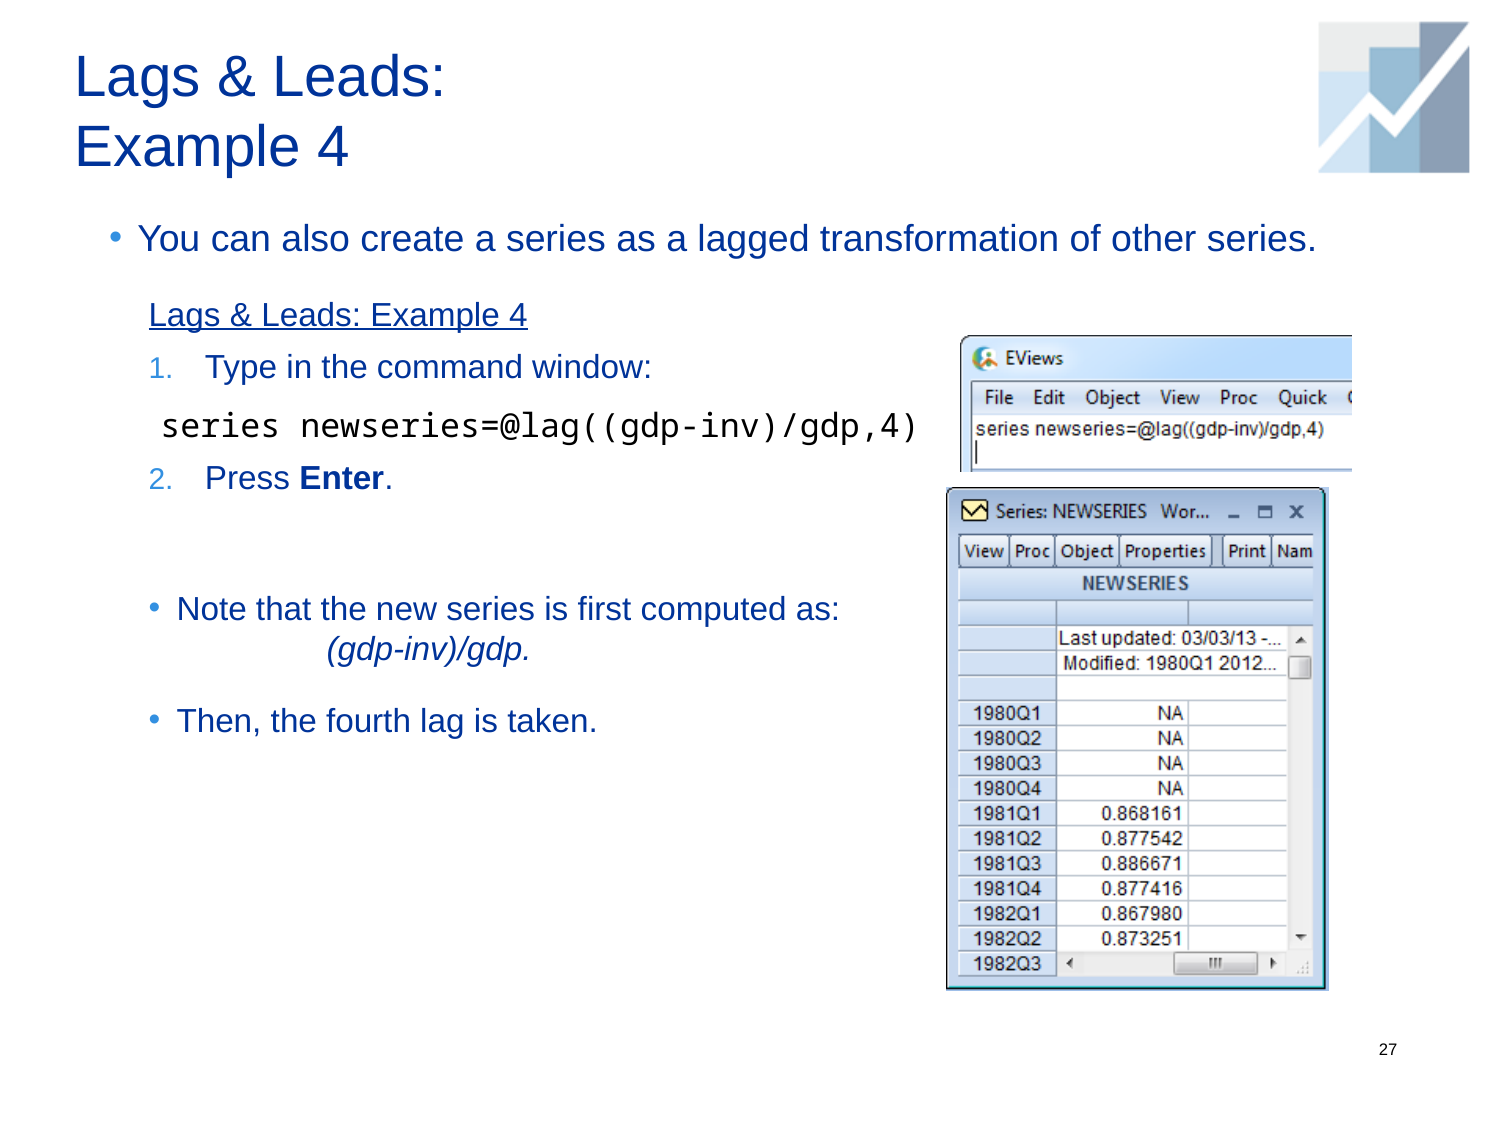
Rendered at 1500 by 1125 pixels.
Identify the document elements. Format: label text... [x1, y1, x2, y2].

picture [960, 335, 1352, 472]
picture [1300, 11, 1479, 181]
slide_number 27 [1262, 1015, 1413, 1067]
list You can also create a series as a lagged transformation of other series. [94, 206, 1456, 298]
text_box Lags & Leads: Example 4 Type in the command window: series newseries=@lag((gdp-inv)/gdp,4) Press Enter. Note that the new series is first computed as: (gdp-inv)/gdp. Then, the fourth lag is taken. [133, 285, 947, 1057]
picture [946, 487, 1329, 991]
title Lags & Leads: Example 4 [59, 0, 1294, 186]
